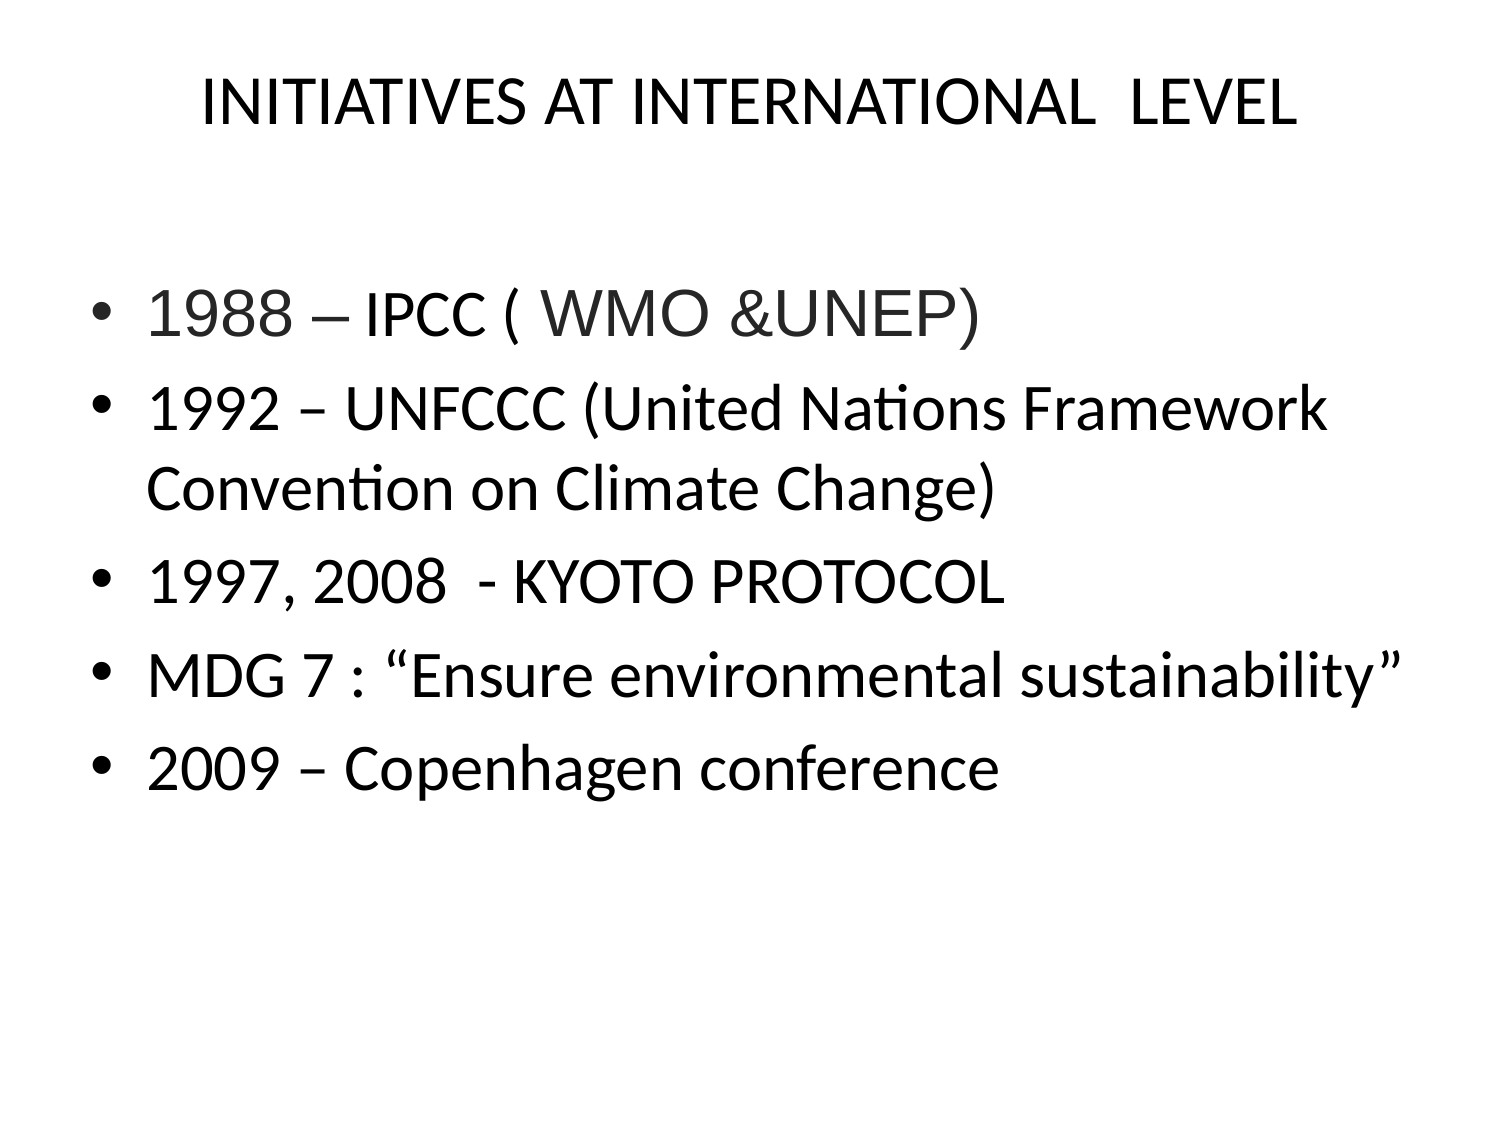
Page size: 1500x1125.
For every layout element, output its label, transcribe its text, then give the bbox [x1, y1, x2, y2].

title INITIATIVES AT INTERNATIONAL LEVEL [75, 45, 1425, 233]
list 1988 – IPCC ( WMO &UNEP) 1992 – UNFCCC (United Nations Framework Convention on Climate Change) 1997, 2008 - KYOTO PROTOCOL MDG 7 : “Ensure environmental sustainability” 2009 – Copenhagen conference [75, 262, 1425, 1005]
